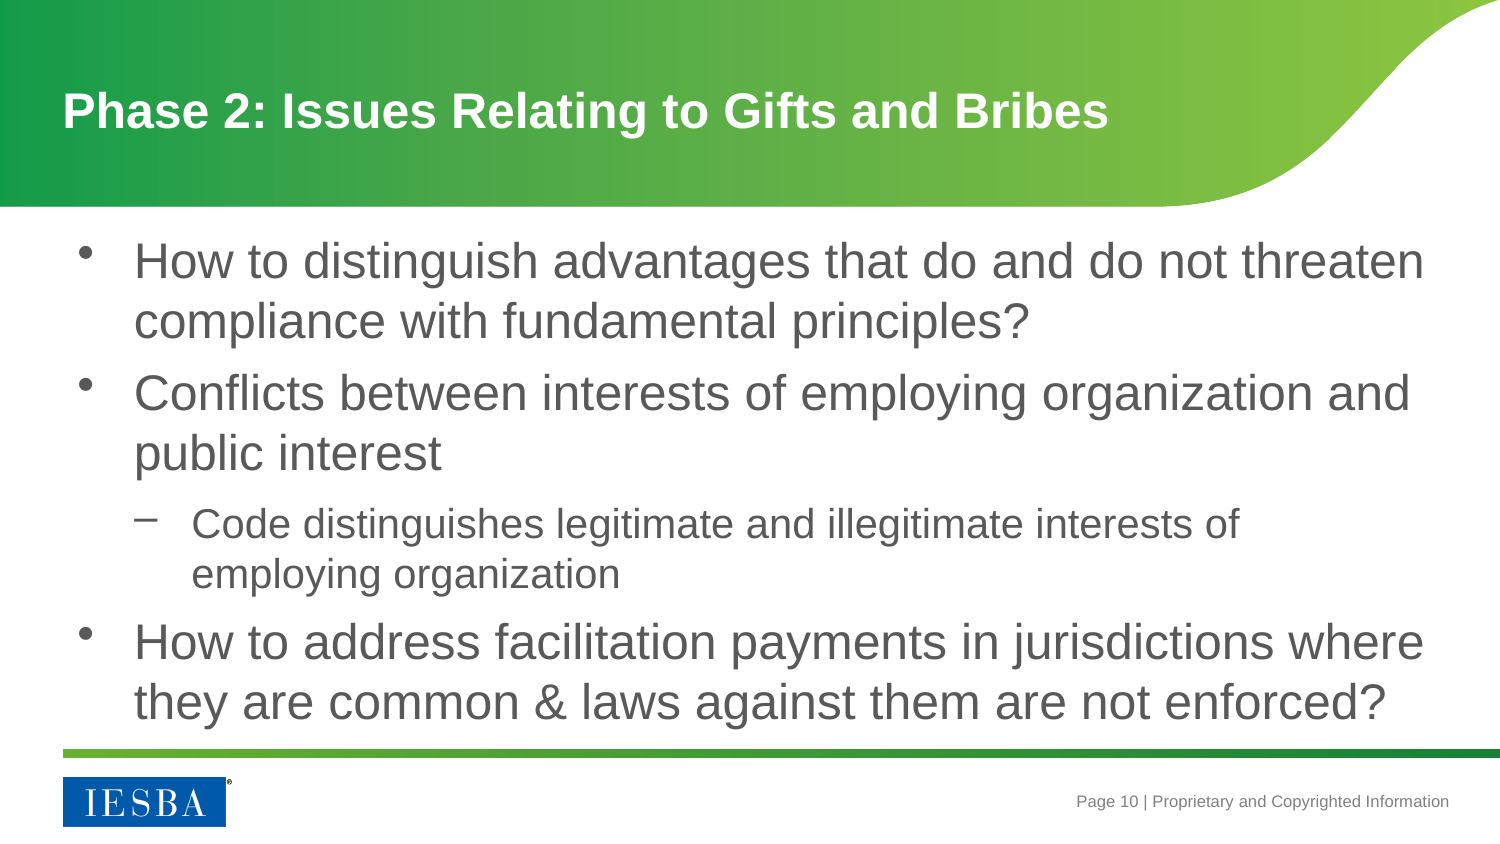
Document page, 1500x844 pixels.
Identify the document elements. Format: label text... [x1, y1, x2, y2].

title Phase 2: Issues Relating to Gifts and Bribes [62, 75, 1300, 142]
picture [63, 777, 232, 827]
list How to distinguish advantages that do and do not threaten compliance with fundamental principles? Conflicts between interests of employing organization and public interest Code distinguishes legitimate and illegitimate interests of employing organization How to address facilitation payments in jurisdictions where they are common & laws against them are not enforced? [62, 220, 1450, 724]
picture [0, 0, 1500, 207]
